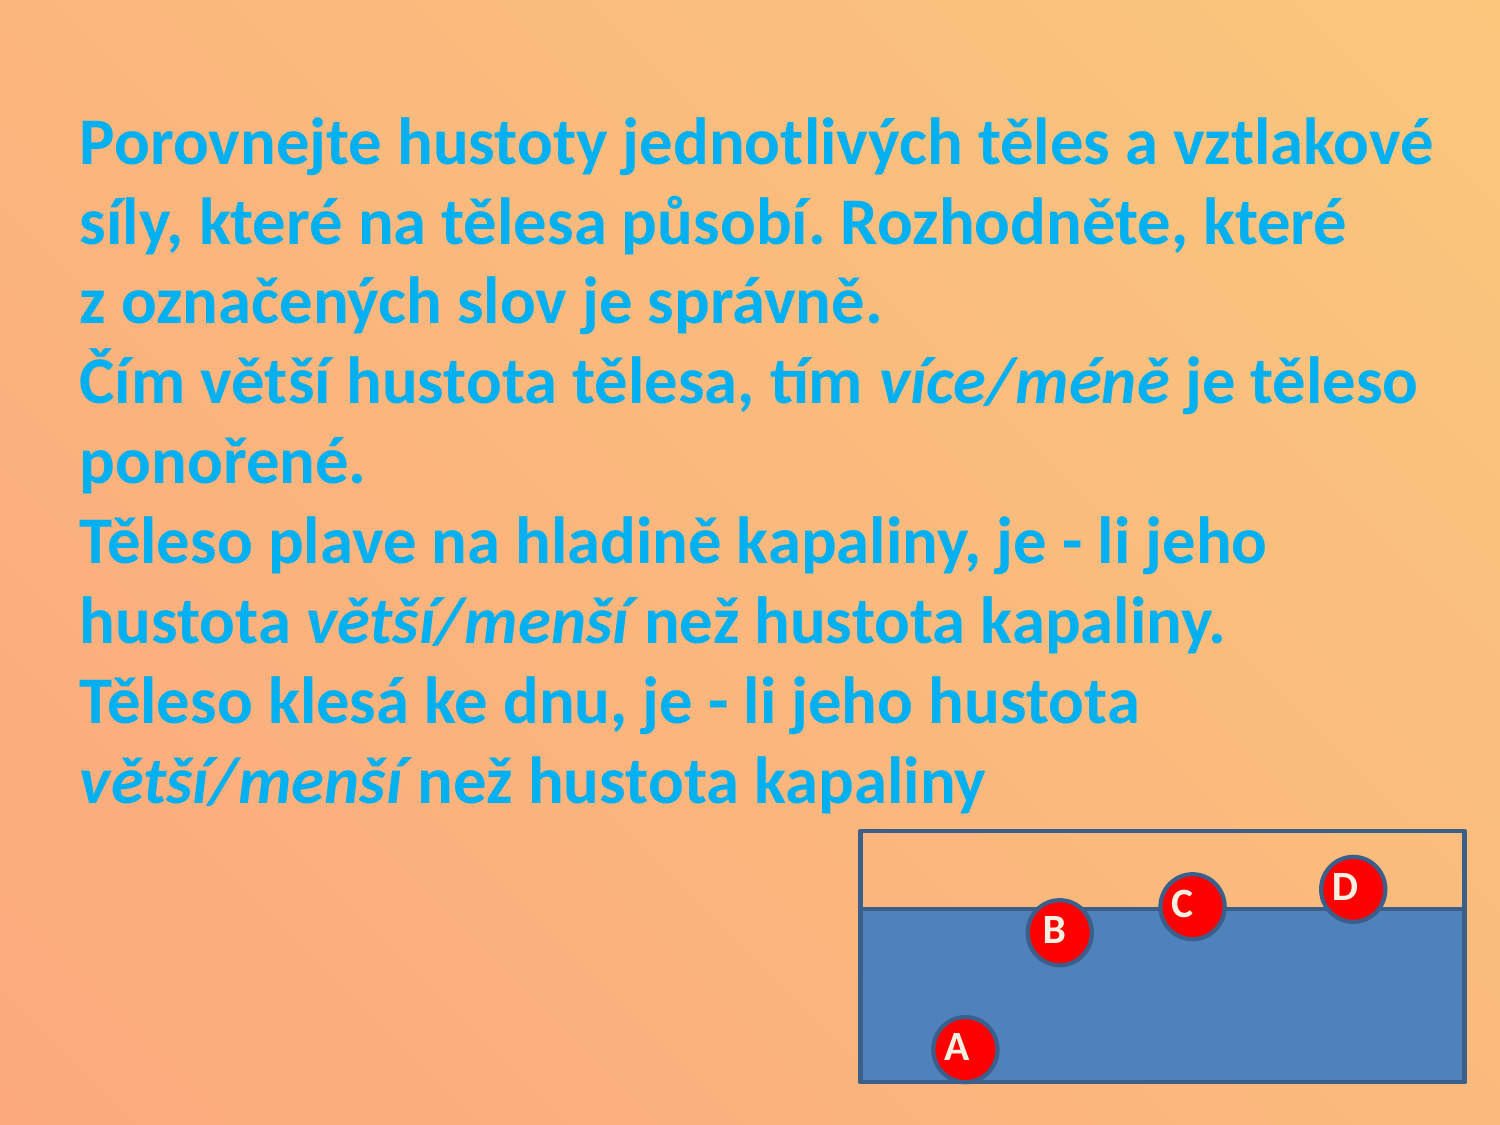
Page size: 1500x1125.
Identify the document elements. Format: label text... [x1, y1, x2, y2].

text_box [860, 830, 1465, 1083]
text_box Porovnejte hustoty jednotlivých těles a vztlakové síly, které na tělesa působí. Rozhodněte, které z označených slov je správně. Čím větší hustota tělesa, tím více/méně je těleso ponořené. Těleso plave na hladině kapaliny, je - li jeho hustota větší/menší než hustota kapaliny. Těleso klesá ke dnu, je - li jeho hustota větší/menší než hustota kapaliny [64, 89, 1471, 825]
